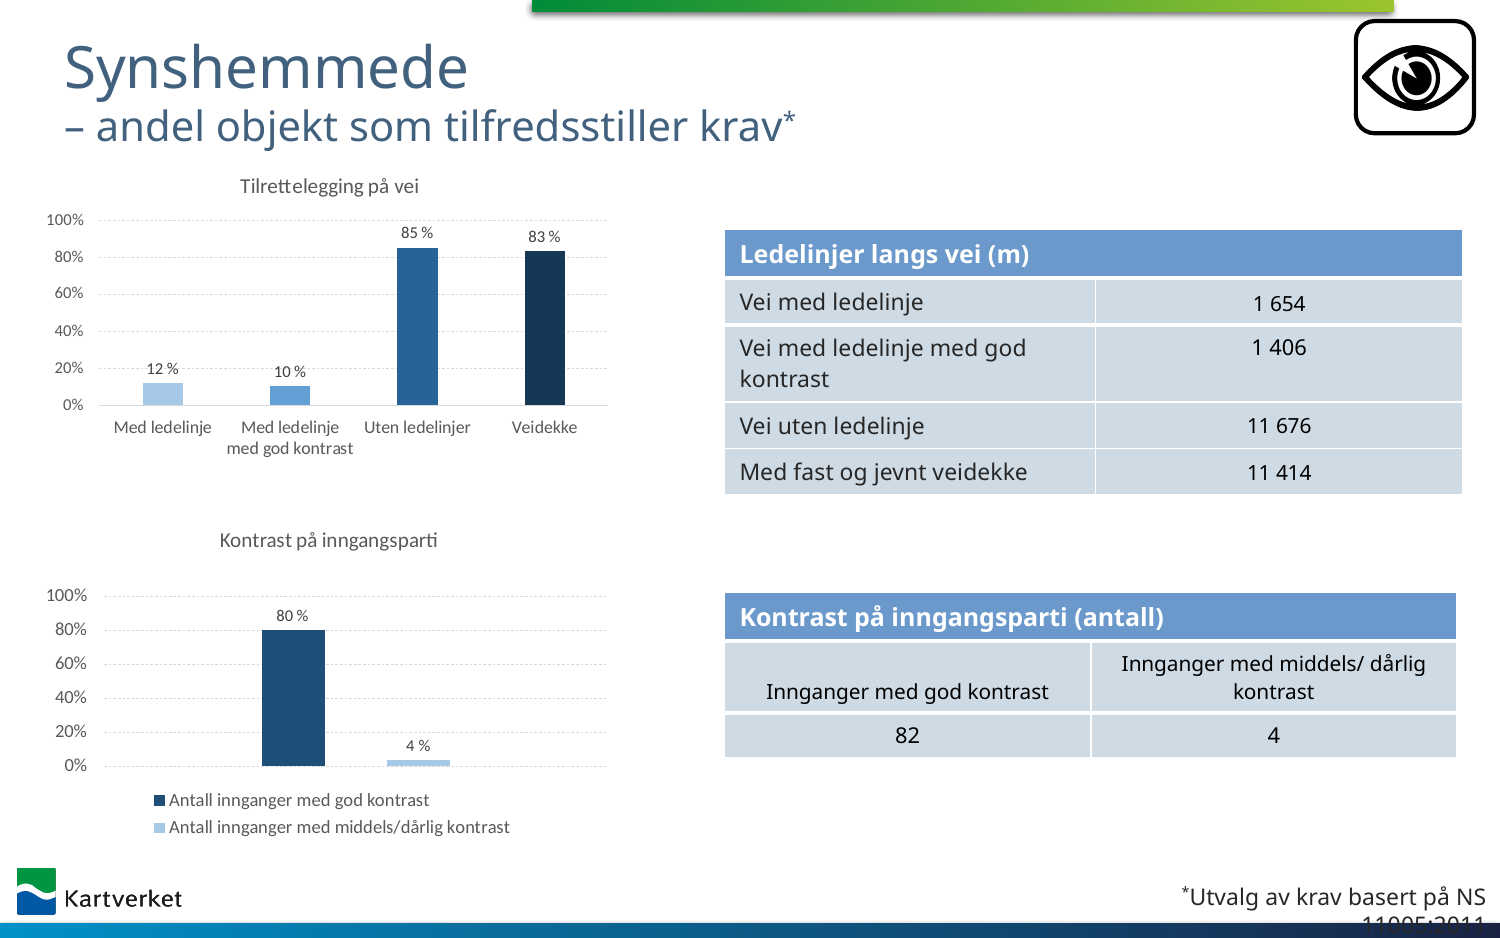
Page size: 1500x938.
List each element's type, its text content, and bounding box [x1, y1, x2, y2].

table_header Kontrast på inngangsparti (antall) [725, 593, 1456, 639]
table_cell Vei uten ledelinje [725, 403, 1095, 448]
text_box Synshemmede – andel objekt som tilfredsstiller krav* [49, 24, 1431, 158]
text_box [1355, 20, 1475, 134]
table_header Ledelinjer langs vei (m) [725, 230, 1462, 276]
table_cell Vei med ledelinje [725, 280, 1095, 323]
table_cell 4 [1092, 715, 1456, 757]
table_cell 11 676 [1096, 403, 1462, 448]
text_box *Utvalg av krav basert på NS 11005:2011 [1068, 873, 1500, 938]
picture [41, 520, 617, 846]
table_cell Vei med ledelinje med god kontrast [725, 327, 1095, 401]
table_cell Innganger med god kontrast [725, 643, 1090, 711]
table_cell 1 406 [1096, 327, 1462, 401]
table_cell Innganger med middels/ dårlig kontrast [1092, 643, 1456, 711]
table_cell Med fast og jevnt veidekke [725, 449, 1095, 494]
table_cell 11 414 [1096, 449, 1462, 494]
table_cell 82 [725, 715, 1090, 757]
picture [41, 166, 618, 492]
table_cell 1 654 [1096, 280, 1462, 323]
